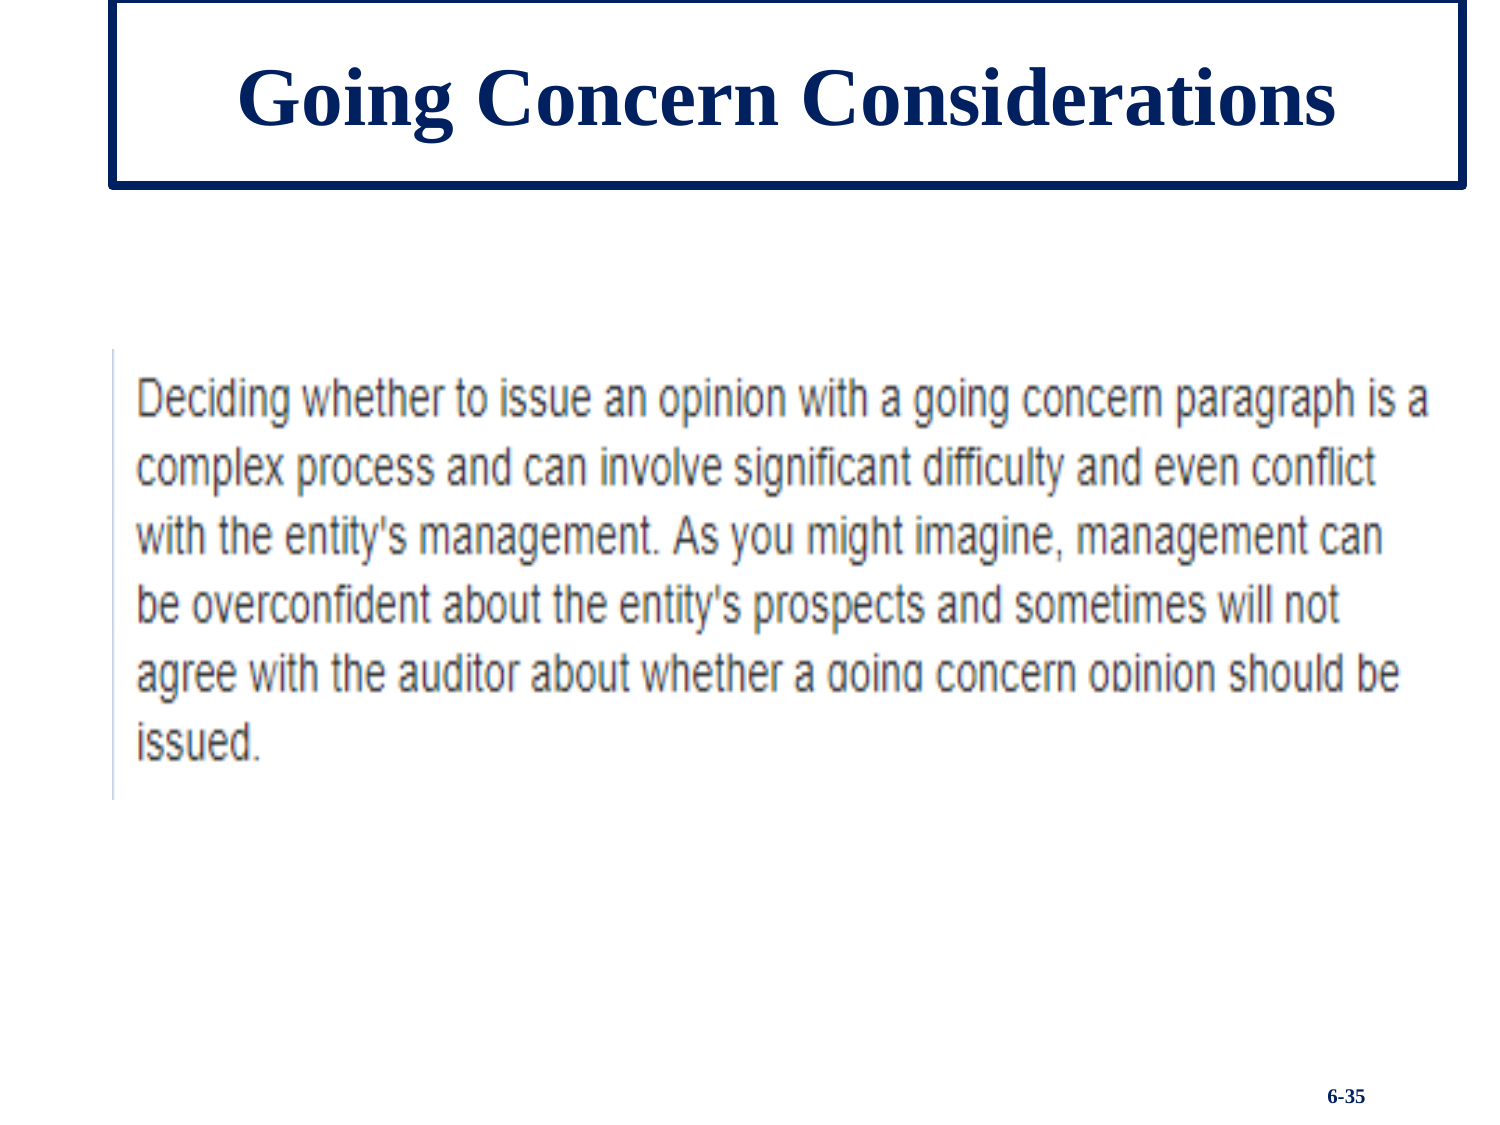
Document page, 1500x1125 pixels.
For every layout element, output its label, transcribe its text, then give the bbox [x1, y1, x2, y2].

slide_number 6-35 [1312, 1074, 1400, 1125]
picture [112, 349, 1463, 801]
title Going Concern Considerations [108, 0, 1467, 190]
